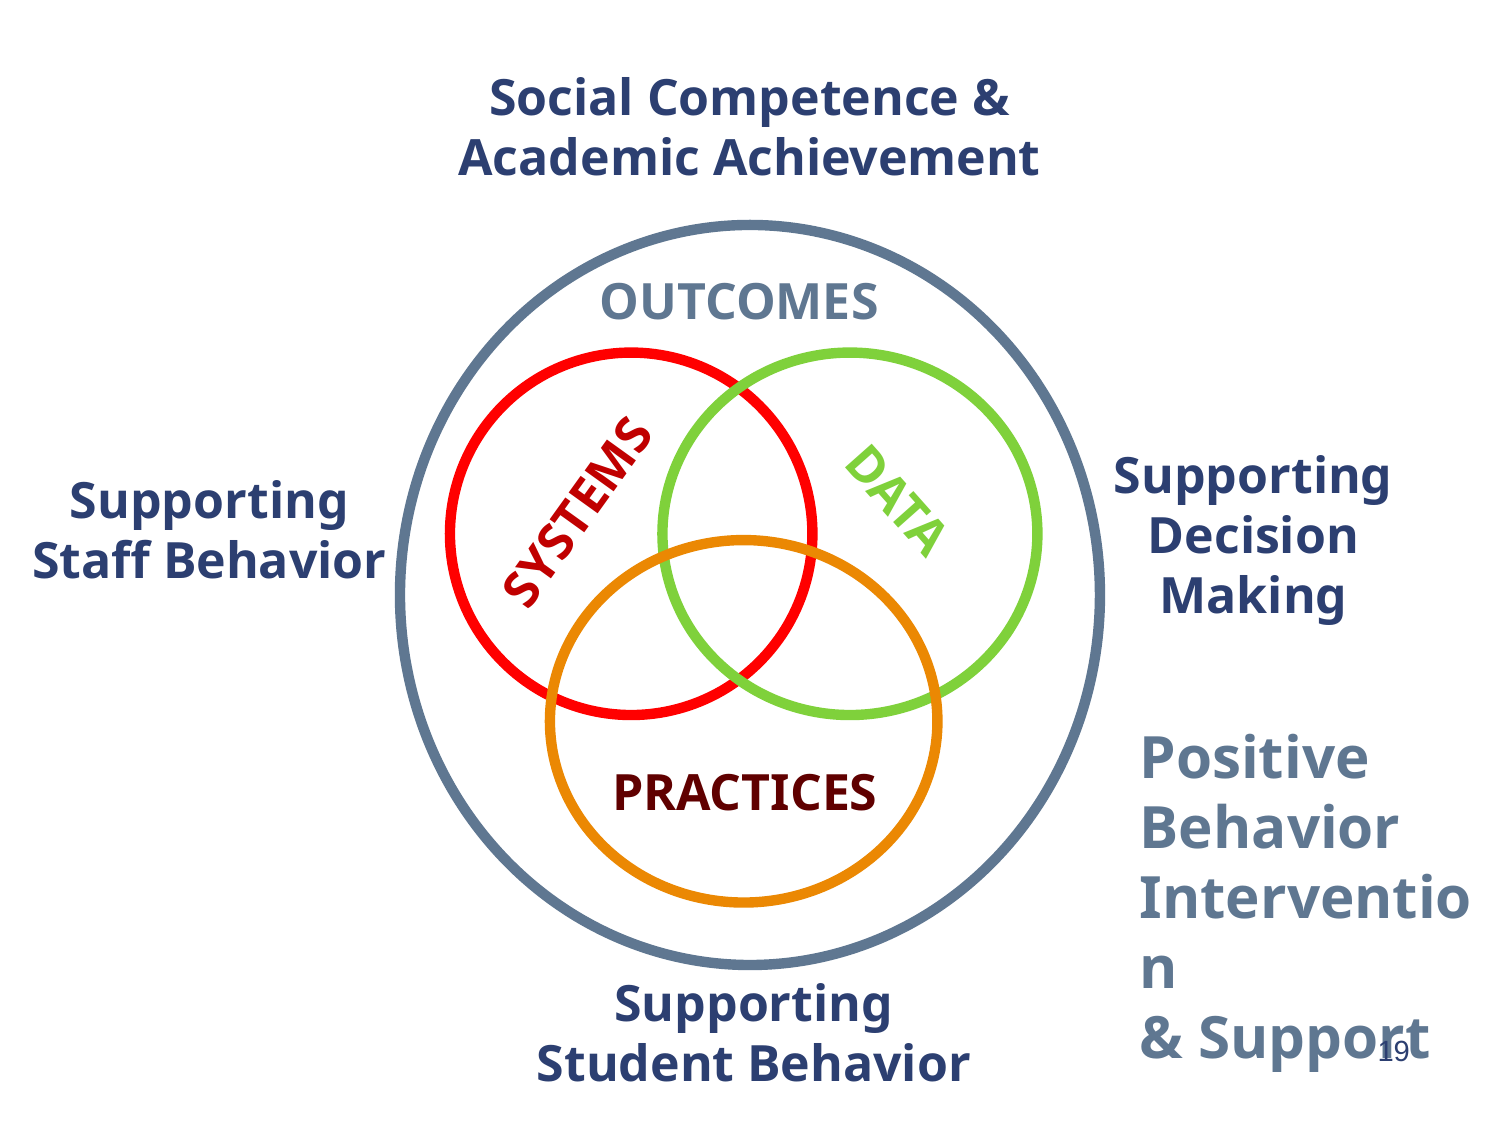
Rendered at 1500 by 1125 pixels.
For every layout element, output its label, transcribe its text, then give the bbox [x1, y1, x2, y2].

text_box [29, 352, 394, 716]
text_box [1104, 352, 1399, 716]
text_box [399, 58, 1101, 966]
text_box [534, 974, 973, 1100]
slide_number 19 [1074, 1024, 1426, 1103]
text_box Positive Behavior Intervention & Support [1124, 712, 1500, 1078]
